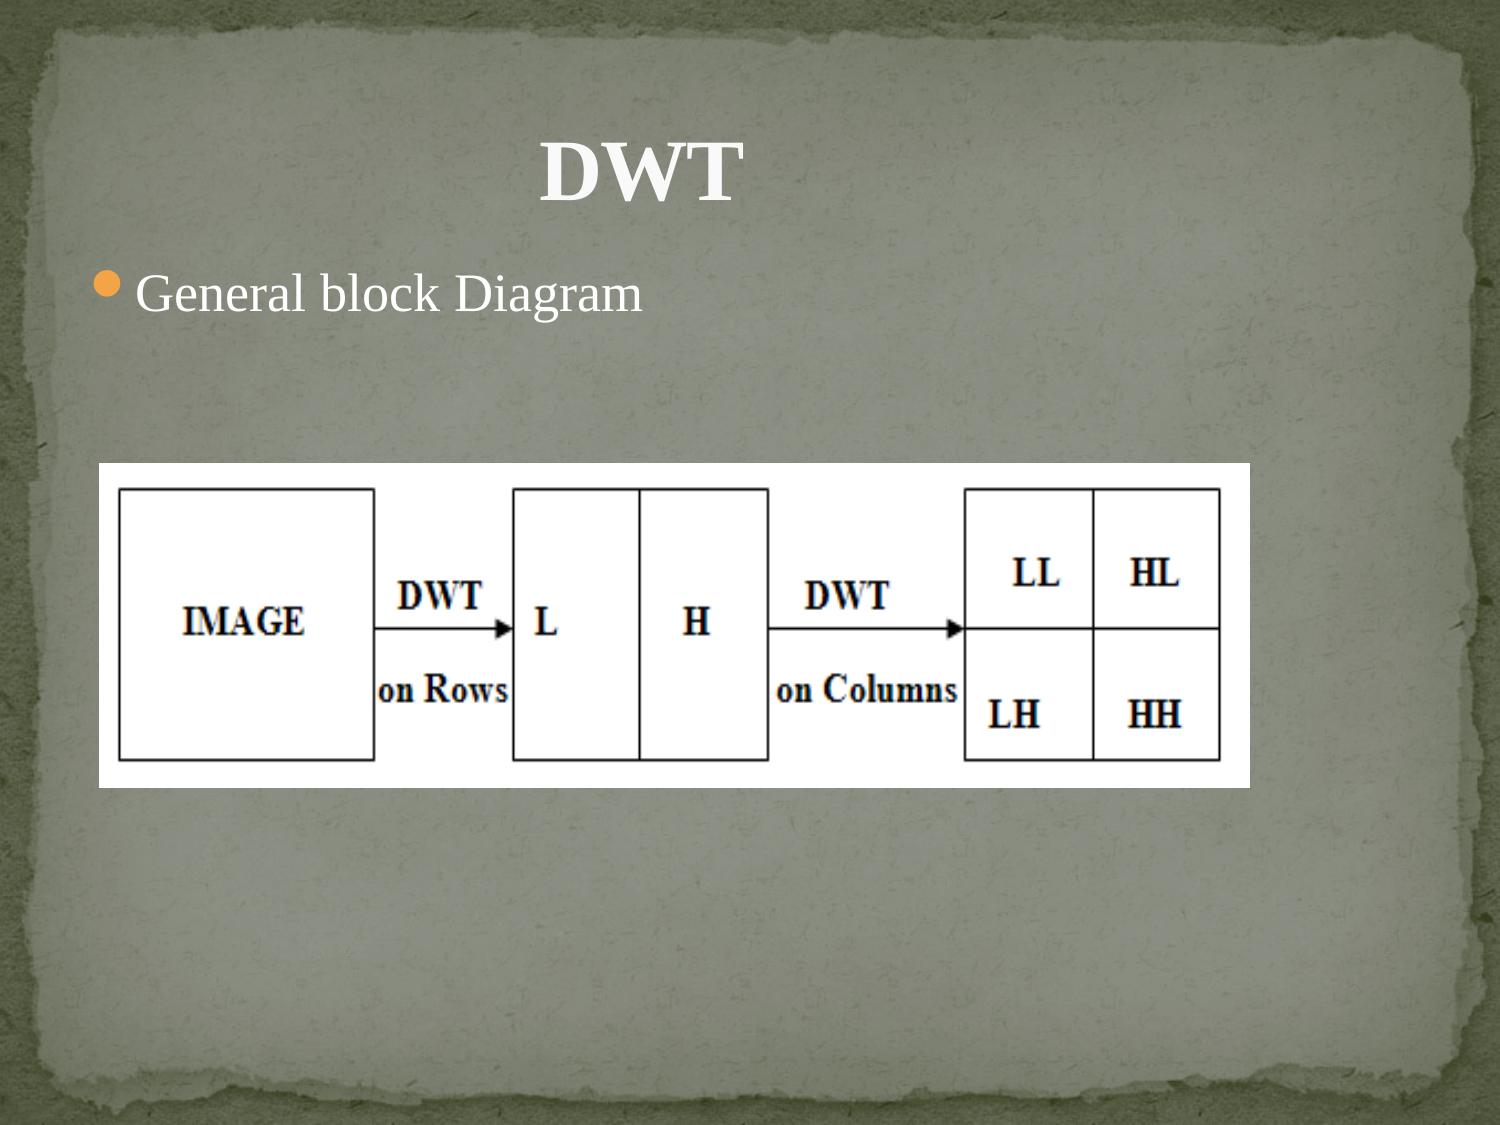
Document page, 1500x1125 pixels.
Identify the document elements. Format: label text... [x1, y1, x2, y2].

title DWT [74, 24, 1425, 225]
list General block Diagram [75, 249, 1425, 1000]
picture [99, 463, 1250, 788]
